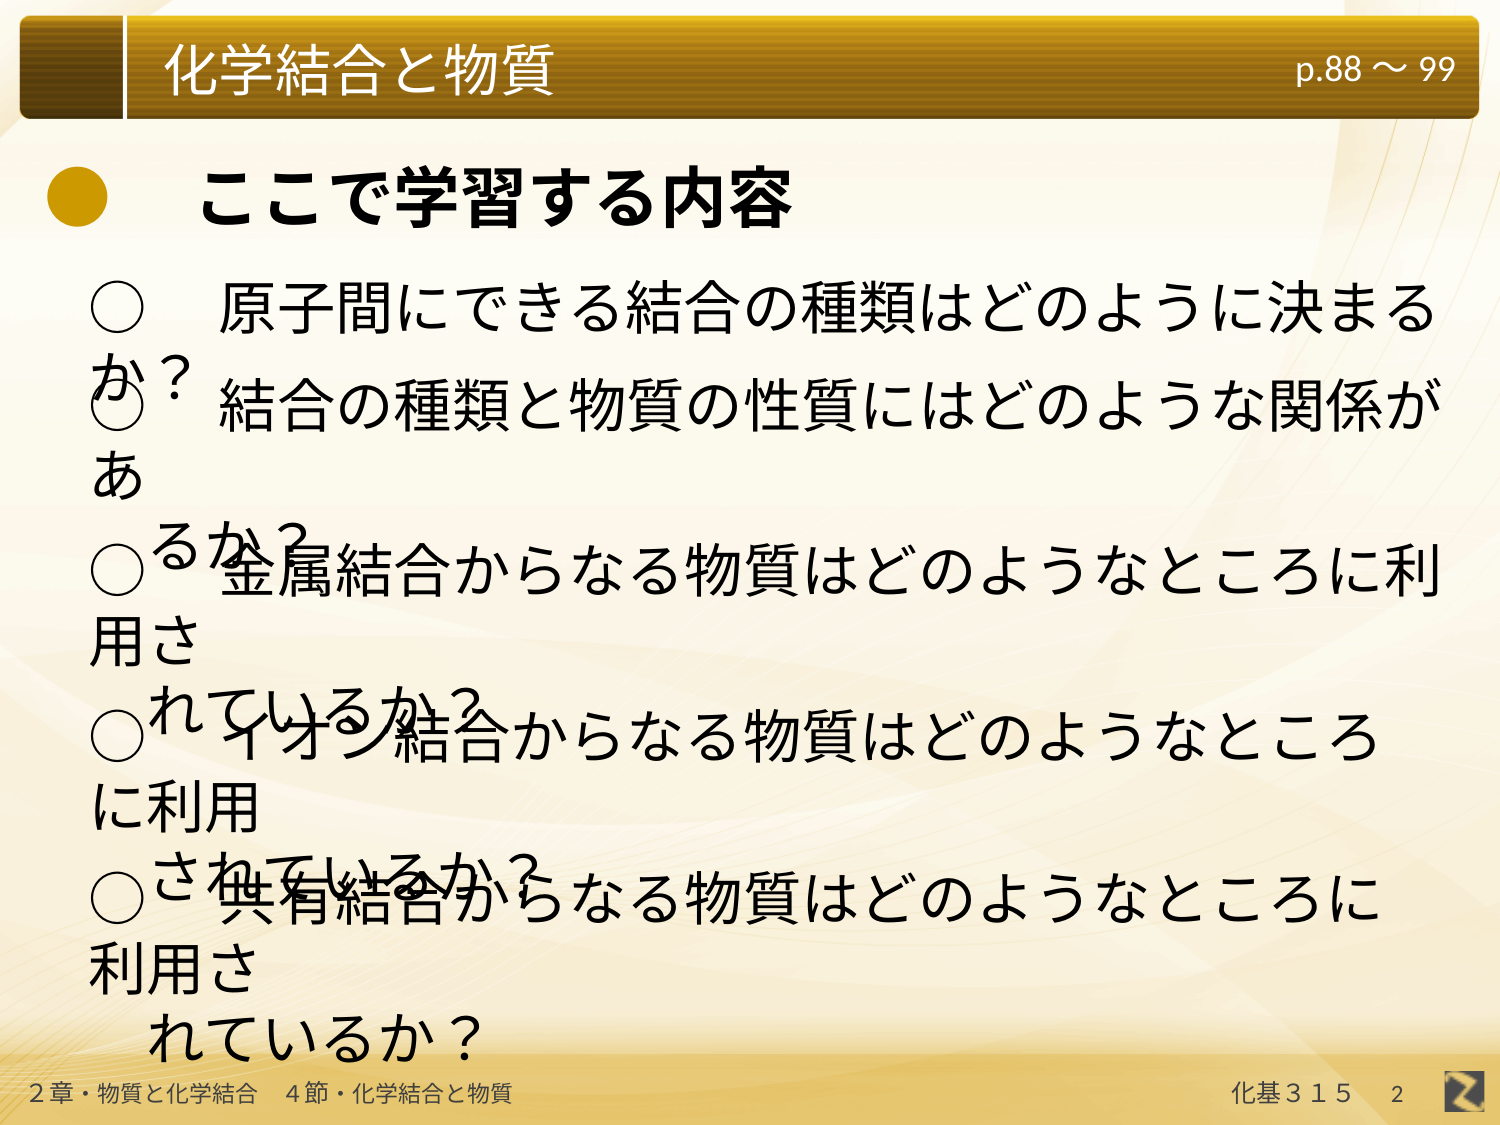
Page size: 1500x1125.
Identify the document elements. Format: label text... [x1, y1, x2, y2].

picture [0, 0, 1500, 1125]
text_box ○ 金属結合からなる物質はどのようなところに利用さ れているか？ [73, 527, 1483, 752]
text_box ○ イオン結合からなる物質はどのようなところに利用 されているか？ [73, 692, 1447, 854]
text_box ○ 共有結合からなる物質はどのようなところに利用さ れているか？ [73, 854, 1447, 1080]
slide_number 2 [1358, 1070, 1437, 1118]
text_box ○ 結合の種類と物質の性質にはどのような関係があ るか？ [73, 361, 1483, 527]
text_box ● ここで学習する内容 [29, 148, 833, 244]
text_box ○ 原子間にできる結合の種類はどのように決まるか？ [73, 263, 1483, 361]
